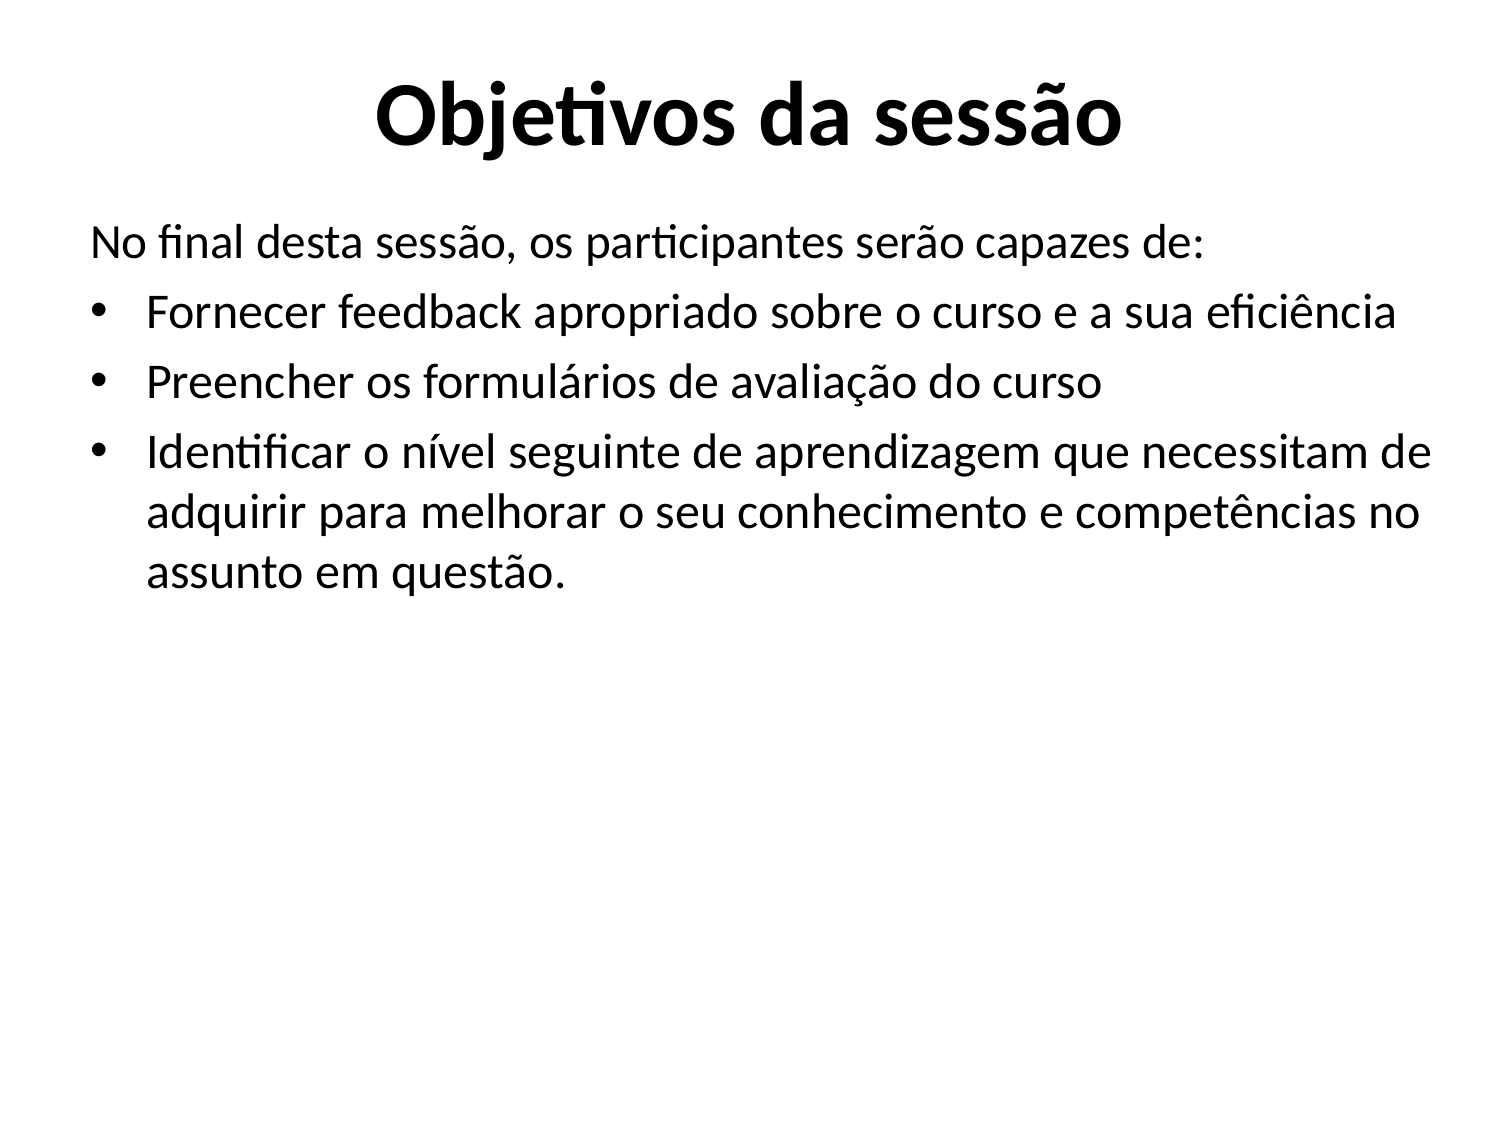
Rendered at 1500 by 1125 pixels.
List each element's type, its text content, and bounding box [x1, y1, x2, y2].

title Objetivos da sessão [75, 45, 1425, 172]
list No final desta sessão, os participantes serão capazes de: Fornecer feedback apropriado sobre o curso e a sua eficiência Preencher os formulários de avaliação do curso Identificar o nível seguinte de aprendizagem que necessitam de adquirir para melhorar o seu conhecimento e competências no assunto em questão. [75, 202, 1472, 1005]
